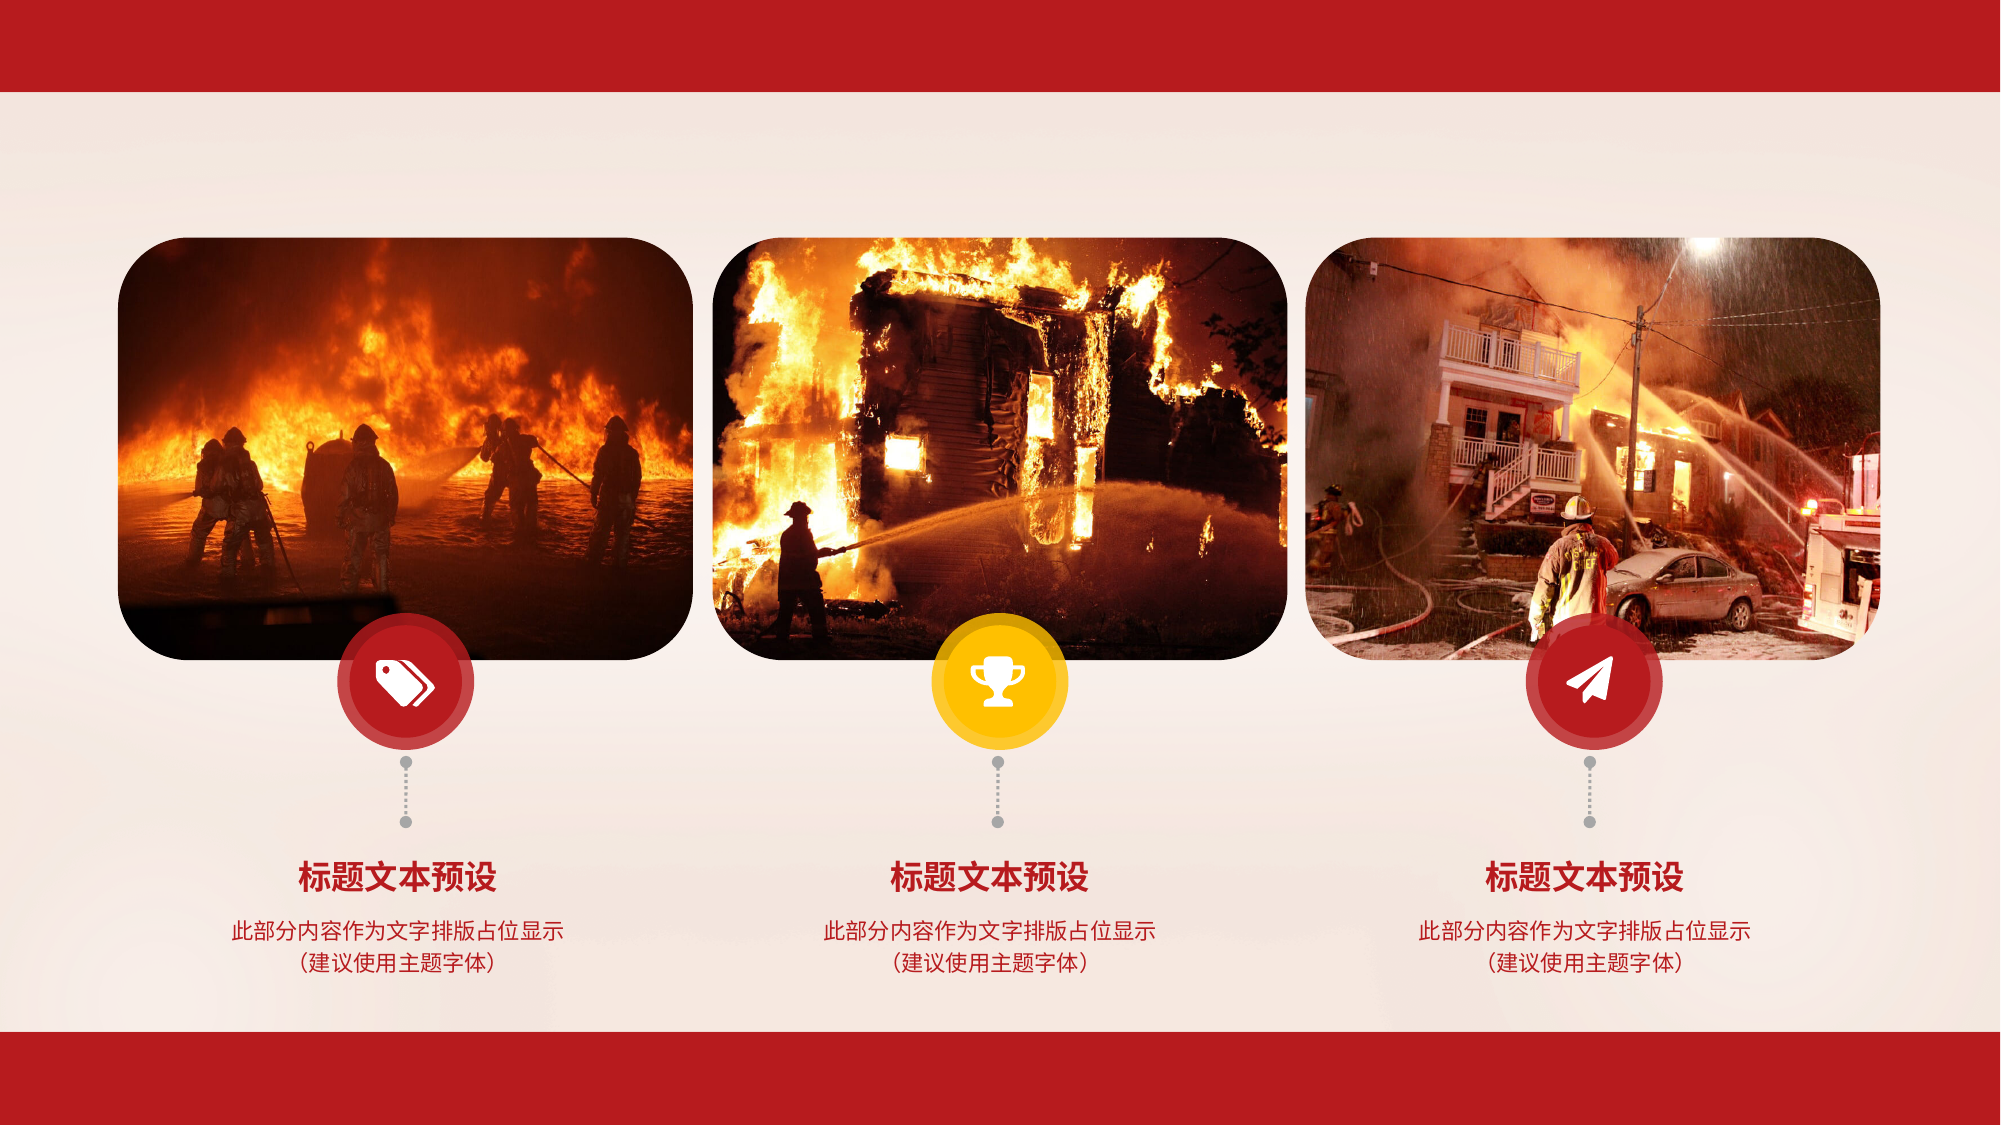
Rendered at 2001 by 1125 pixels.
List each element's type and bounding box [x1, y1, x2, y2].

text_box [117, 237, 1881, 984]
picture [0, 0, 2001, 1125]
